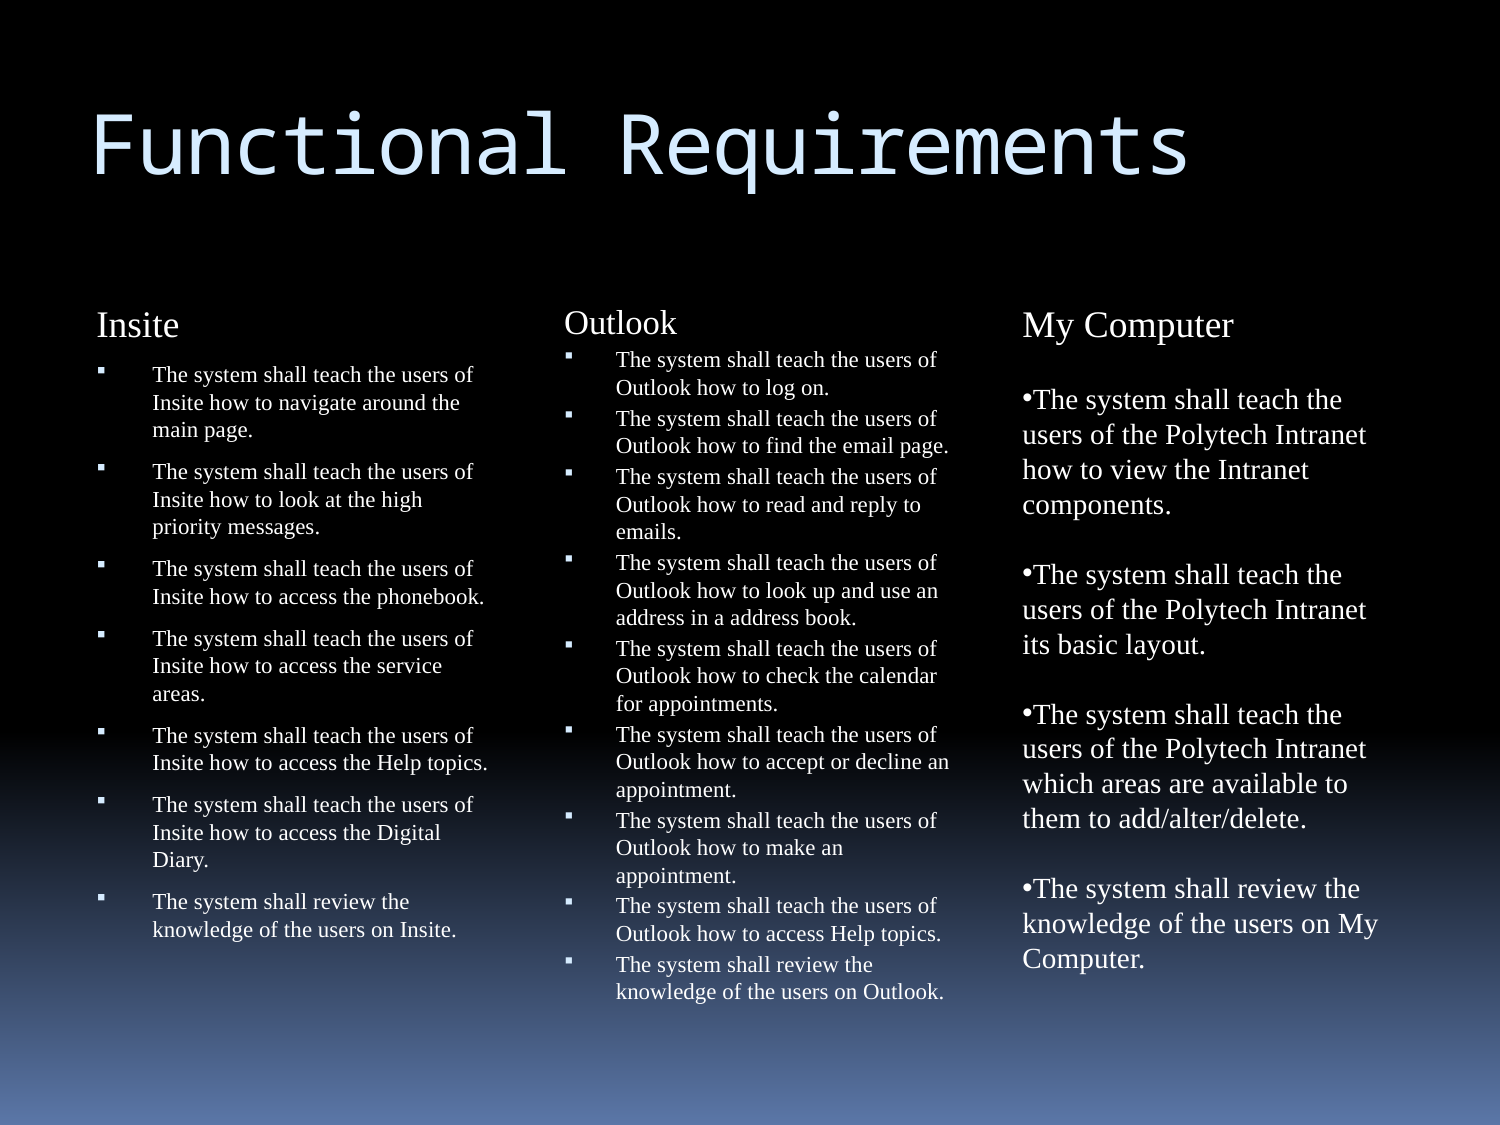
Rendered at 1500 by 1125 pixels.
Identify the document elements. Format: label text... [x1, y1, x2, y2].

list Outlook The system shall teach the users of Outlook how to log on. The system shall teach the users of Outlook how to find the email page. The system shall teach the users of Outlook how to read and reply to emails. The system shall teach the users of Outlook how to look up and use an address in a address book. The system shall teach the users of Outlook how to check the calendar for appointments. The system shall teach the users of Outlook how to accept or decline an appointment. The system shall teach the users of Outlook how to make an appointment. The system shall teach the users of Outlook how to access Help topics. The system shall review the knowledge of the users on Outlook. [539, 292, 985, 1067]
list Insite The system shall teach the users of Insite how to navigate around the main page. The system shall teach the users of Insite how to look at the high priority messages. The system shall teach the users of Insite how to access the phonebook. The system shall teach the users of Insite how to access the service areas. The system shall teach the users of Insite how to access the Help topics. The system shall teach the users of Insite how to access the Digital Diary. The system shall review the knowledge of the users on Insite. [70, 292, 504, 1067]
text_box My Computer The system shall teach the users of the Polytech Intranet how to view the Intranet components. The system shall teach the users of the Polytech Intranet its basic layout. The system shall teach the users of the Polytech Intranet which areas are available to them to add/alter/delete. The system shall review the knowledge of the users on My Computer. [1007, 292, 1407, 1027]
title Functional Requirements [75, 83, 1425, 234]
